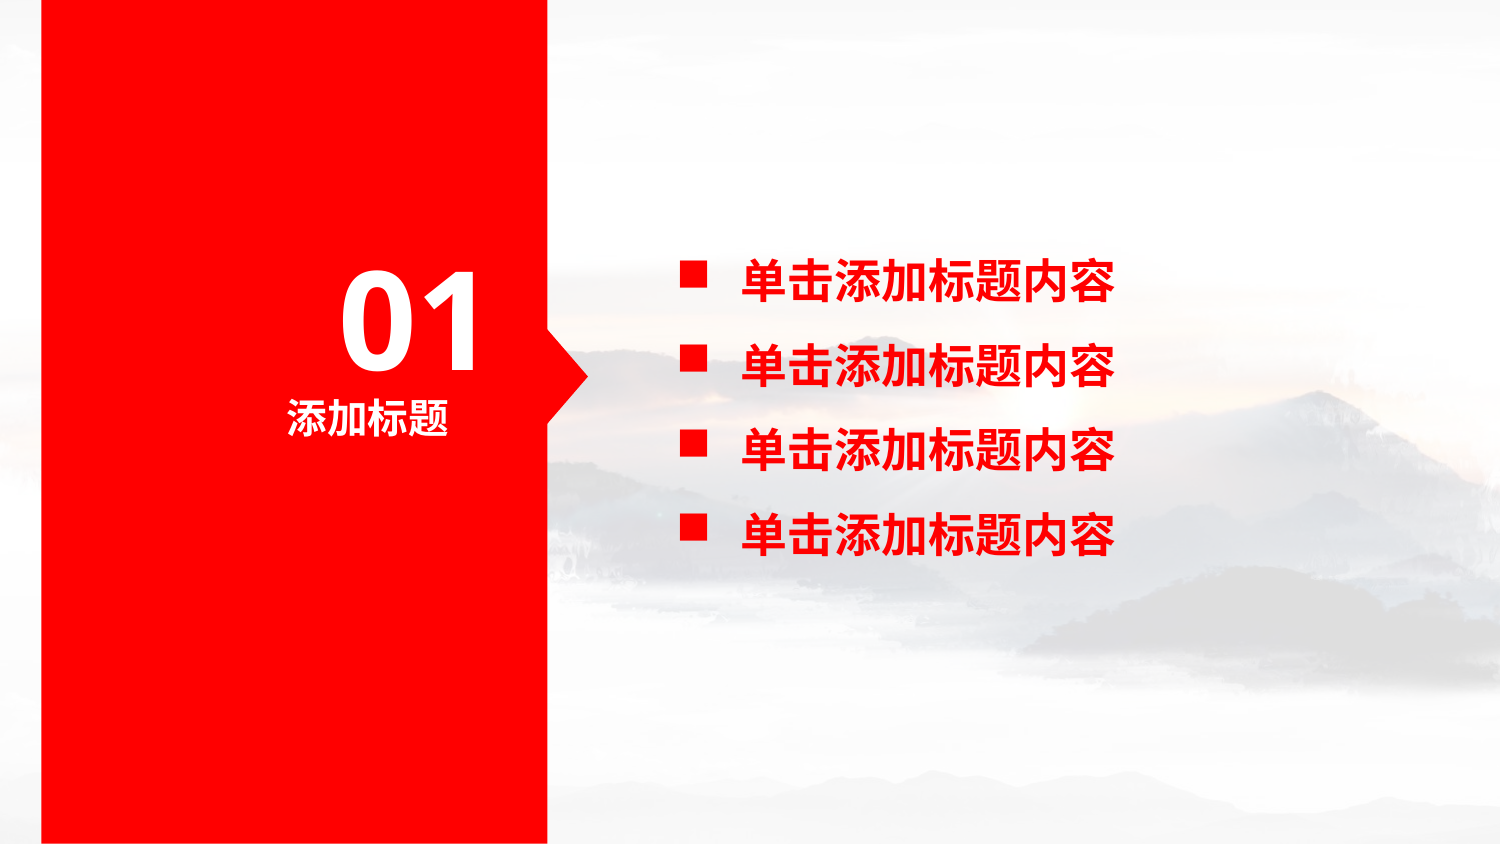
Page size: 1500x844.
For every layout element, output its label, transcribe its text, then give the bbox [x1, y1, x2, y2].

text_box 添加标题 [271, 385, 486, 450]
text_box [39, 0, 549, 844]
text_box [518, 295, 590, 458]
text_box 01 [323, 225, 511, 406]
text_box 单击添加标题内容 单击添加标题内容 单击添加标题内容 单击添加标题内容 [661, 216, 1353, 625]
